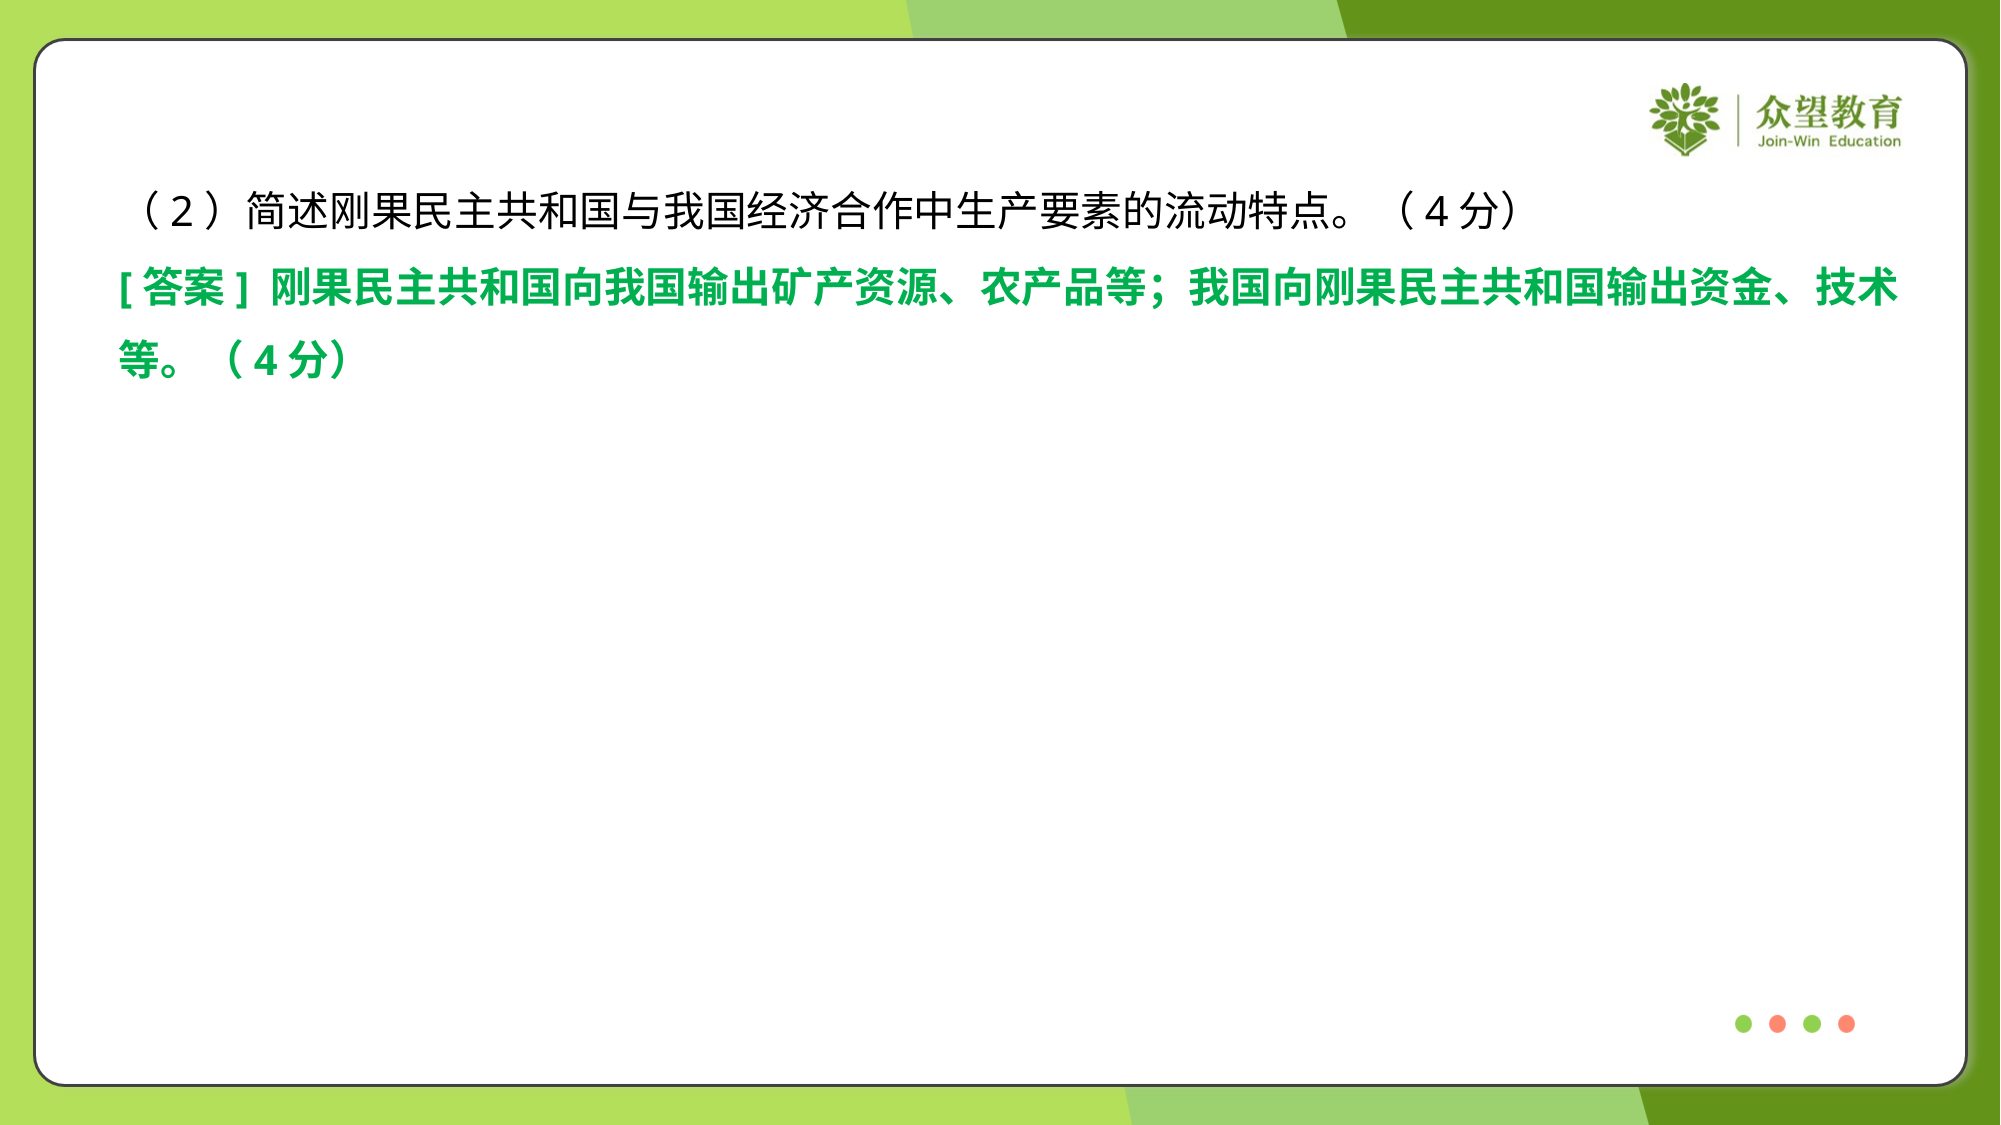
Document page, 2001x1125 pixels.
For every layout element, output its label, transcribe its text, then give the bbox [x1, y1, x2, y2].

text_box （2）简述刚果民主共和国与我国经济合作中生产要素的流动特点。（4分） [118, 159, 1883, 227]
text_box [答案] 刚果民主共和国向我国输出矿产资源、农产品等；我国向刚果民主共和国输出资金、技术 等。（4分） [118, 235, 1883, 376]
picture [0, 0, 2000, 1125]
